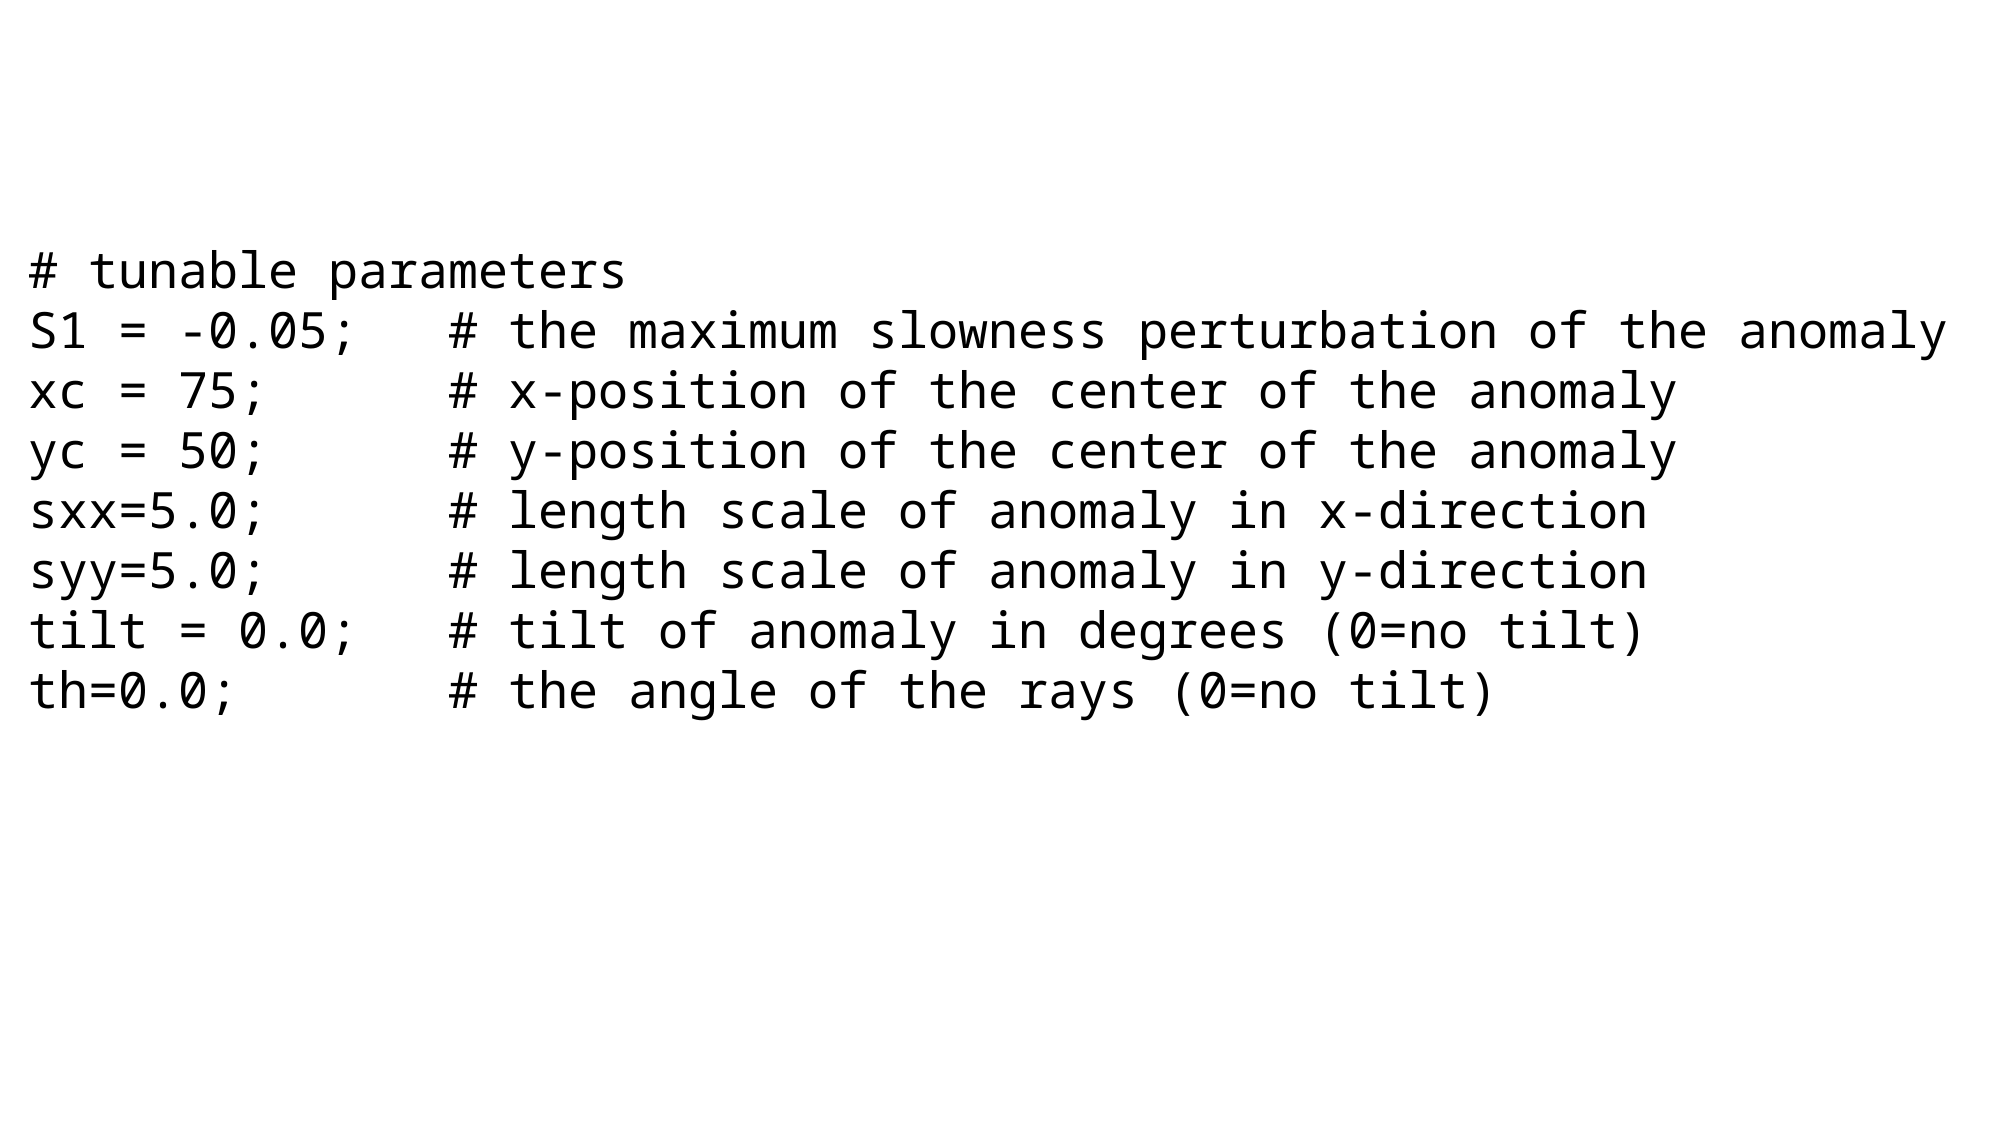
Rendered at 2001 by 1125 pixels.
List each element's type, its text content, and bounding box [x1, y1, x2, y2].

text_box # tunable parameters S1 = -0.05; # the maximum slowness perturbation of the anomaly xc = 75; # x-position of the center of the anomaly yc = 50; # y-position of the center of the anomaly sxx=5.0; # length scale of anomaly in x-direction syy=5.0; # length scale of anomaly in y-direction tilt = 0.0; # tilt of anomaly in degrees (0=no tilt) th=0.0; # the angle of the rays (0=no tilt) [13, 231, 2000, 726]
